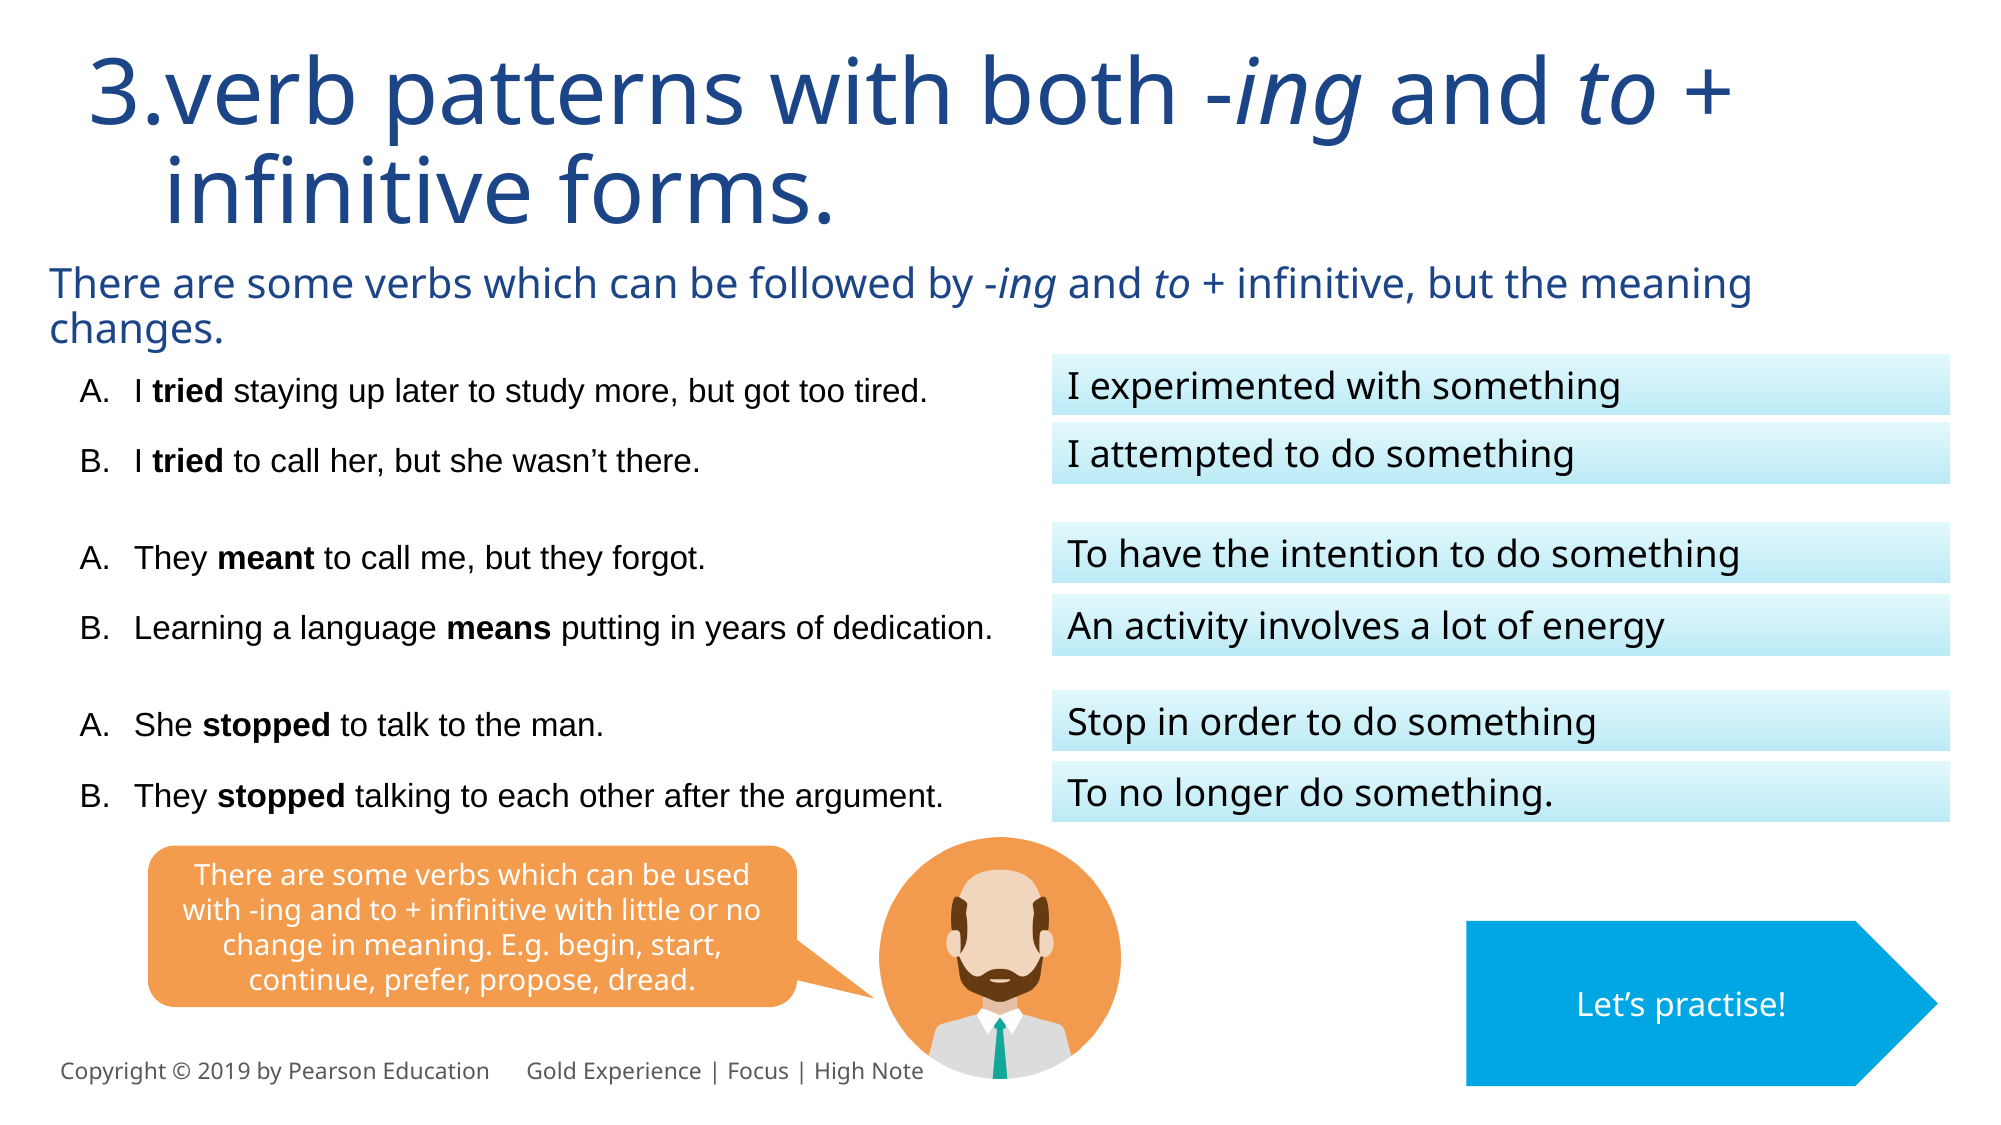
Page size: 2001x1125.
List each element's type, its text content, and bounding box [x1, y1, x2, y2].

text_box To no longer do something. [1052, 761, 1951, 822]
text_box Let’s practise! [1466, 920, 1938, 1087]
text_box She stopped to talk to the man. [43, 695, 1278, 767]
text_box I experimented with something [1052, 354, 1951, 415]
text_box verb patterns with both -ing and to + infinitive forms. [73, 37, 1768, 171]
text_box I tried staying up later to study more, but got too tired. [43, 361, 1278, 431]
text_box To have the intention to do something [1052, 522, 1951, 583]
picture [879, 837, 1121, 1079]
footer Copyright © 2019 by Pearson Education Gold Experience | Focus | High Note [45, 1040, 1084, 1101]
text_box Learning a language means putting in years of dedication. [43, 599, 1278, 674]
text_box An activity involves a lot of energy [1052, 594, 1951, 656]
text_box They stopped talking to each other after the argument. [43, 767, 1278, 834]
text_box There are some verbs which can be followed by -ing and to + infinitive, but the meaning changes. [34, 254, 1841, 322]
text_box I tried to call her, but she wasn’t there. [43, 431, 1278, 506]
text_box There are some verbs which can be used with -ing and to + infinitive with little or no change in meaning. E.g. begin, start, continue, prefer, propose, dread. [147, 845, 874, 1008]
text_box They meant to call me, but they forgot. [43, 528, 1278, 599]
text_box I attempted to do something [1052, 422, 1951, 484]
text_box Stop in order to do something [1052, 690, 1951, 751]
